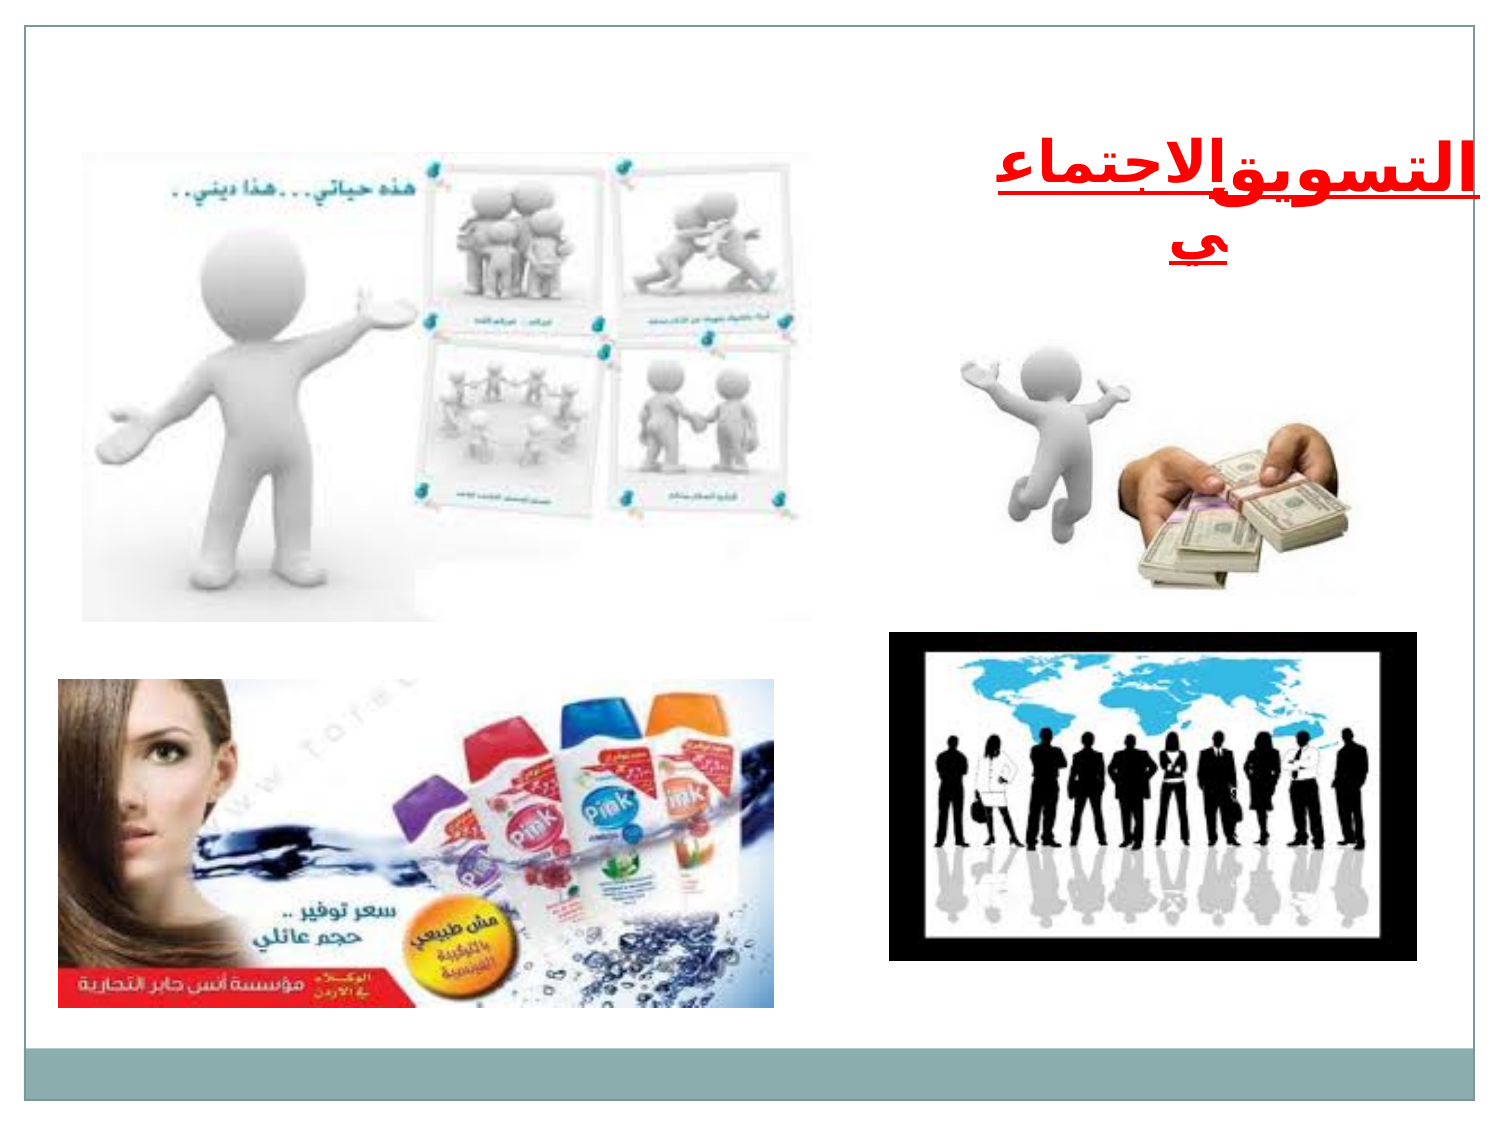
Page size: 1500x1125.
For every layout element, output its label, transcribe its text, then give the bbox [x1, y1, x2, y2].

picture [960, 339, 1362, 597]
picture [58, 679, 774, 1008]
text_box الاجتماعي [960, 117, 1243, 272]
text_box التسويق [1243, 117, 1495, 212]
picture [81, 152, 812, 622]
picture [889, 632, 1417, 962]
